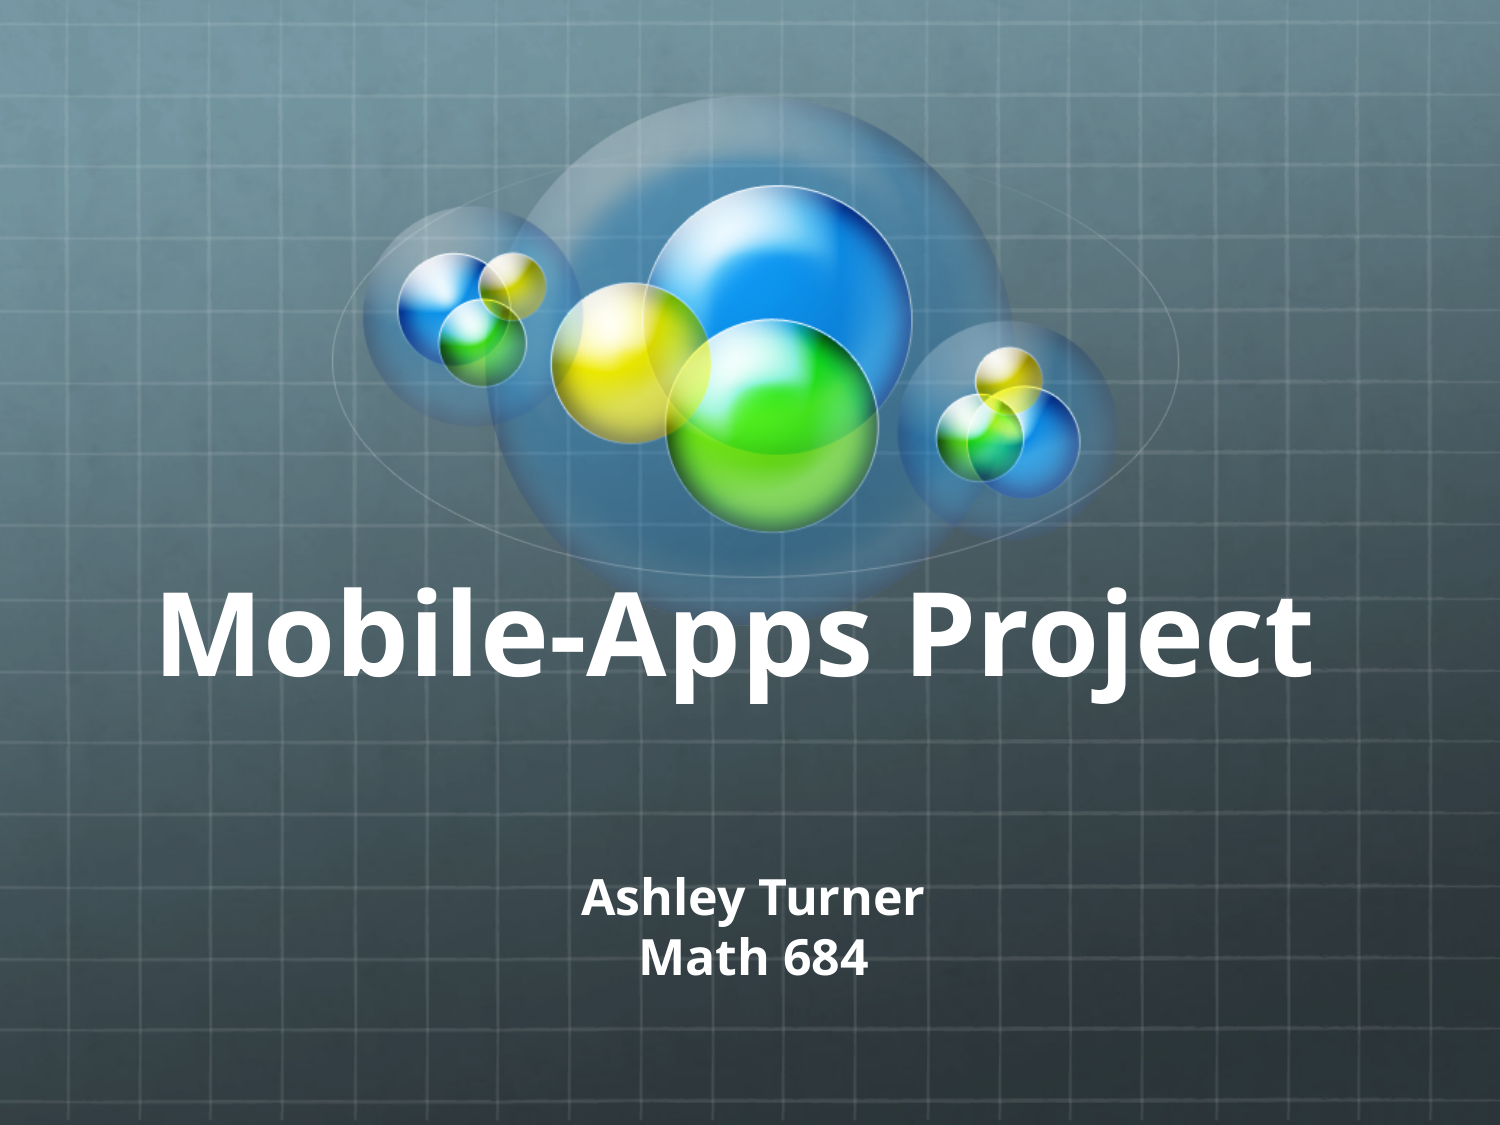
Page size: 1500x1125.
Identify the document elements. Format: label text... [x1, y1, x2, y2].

subtitle Ashley Turner Math 684 [134, 858, 1372, 1028]
picture [0, 0, 1500, 1125]
title Mobile-Apps Project [134, 681, 1372, 848]
